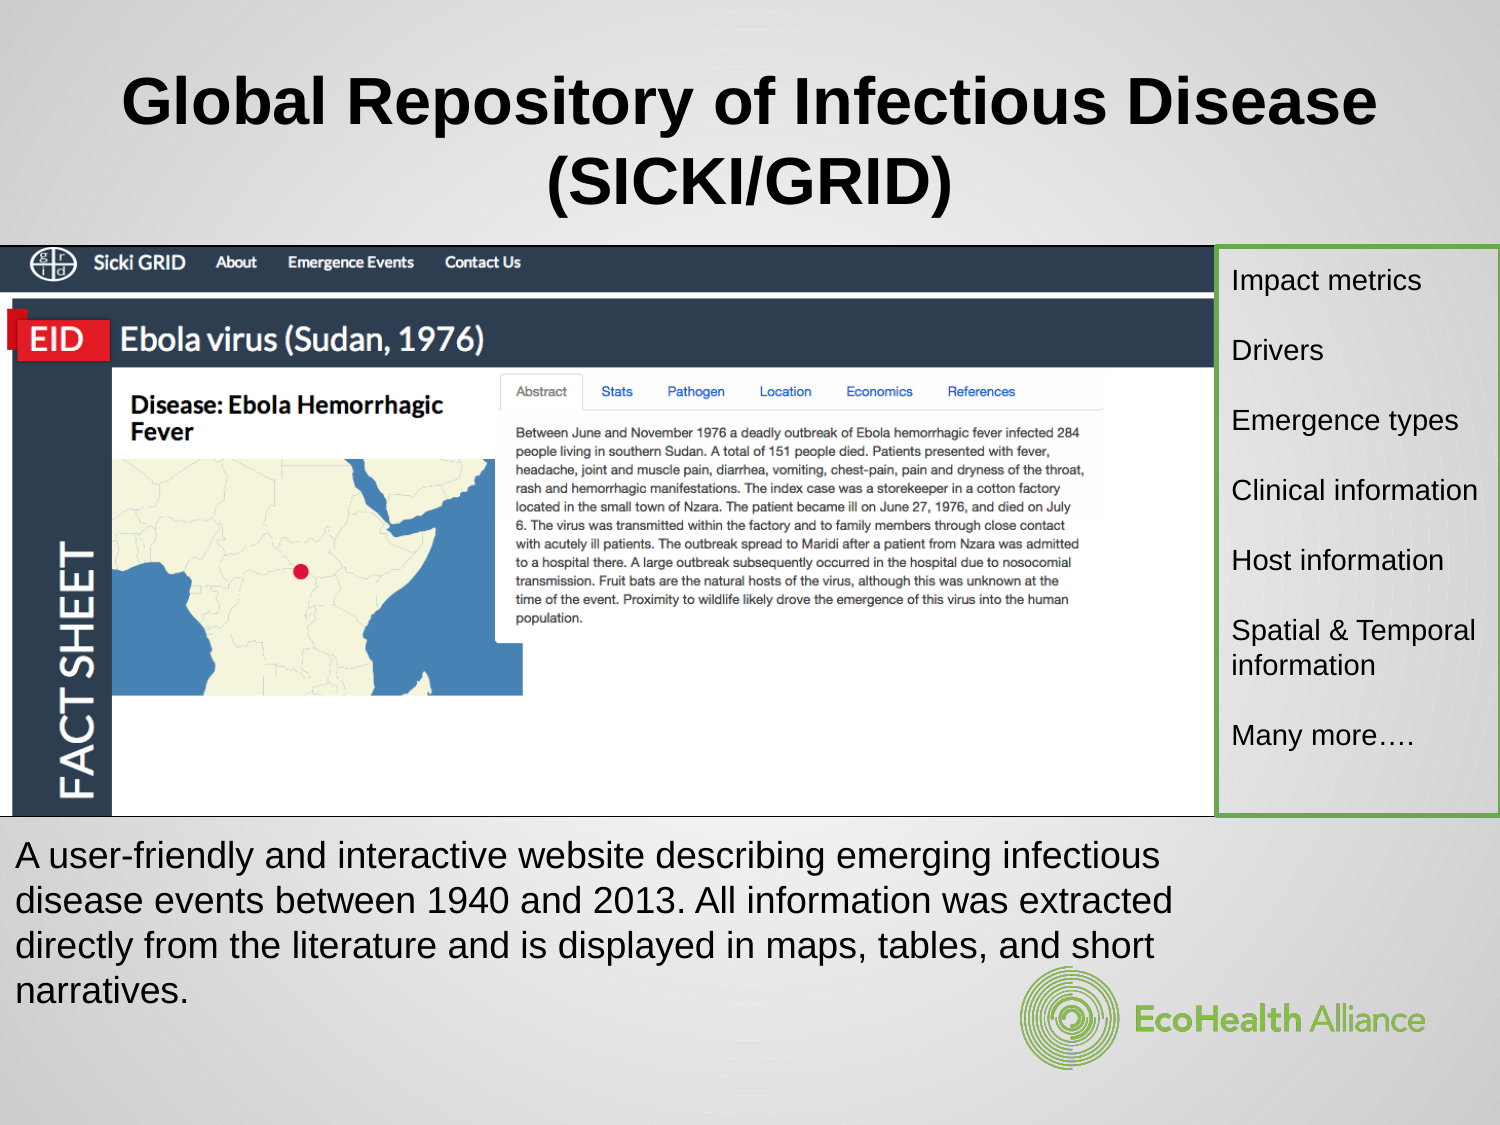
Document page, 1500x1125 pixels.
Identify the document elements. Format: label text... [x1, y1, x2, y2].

title Global Repository of Infectious Disease (SICKI/GRID) [75, 45, 1425, 233]
picture [0, 246, 1217, 816]
picture [1019, 966, 1426, 1070]
text_box A user-friendly and interactive website describing emerging infectious disease events between 1940 and 2013. All information was extracted directly from the literature and is displayed in maps, tables, and short narratives. [0, 816, 1286, 966]
text_box Impact metrics Drivers Emergence types Clinical information Host information Spatial & Temporal information Many more…. [1221, 304, 1500, 816]
text_box [1216, 232, 1500, 304]
